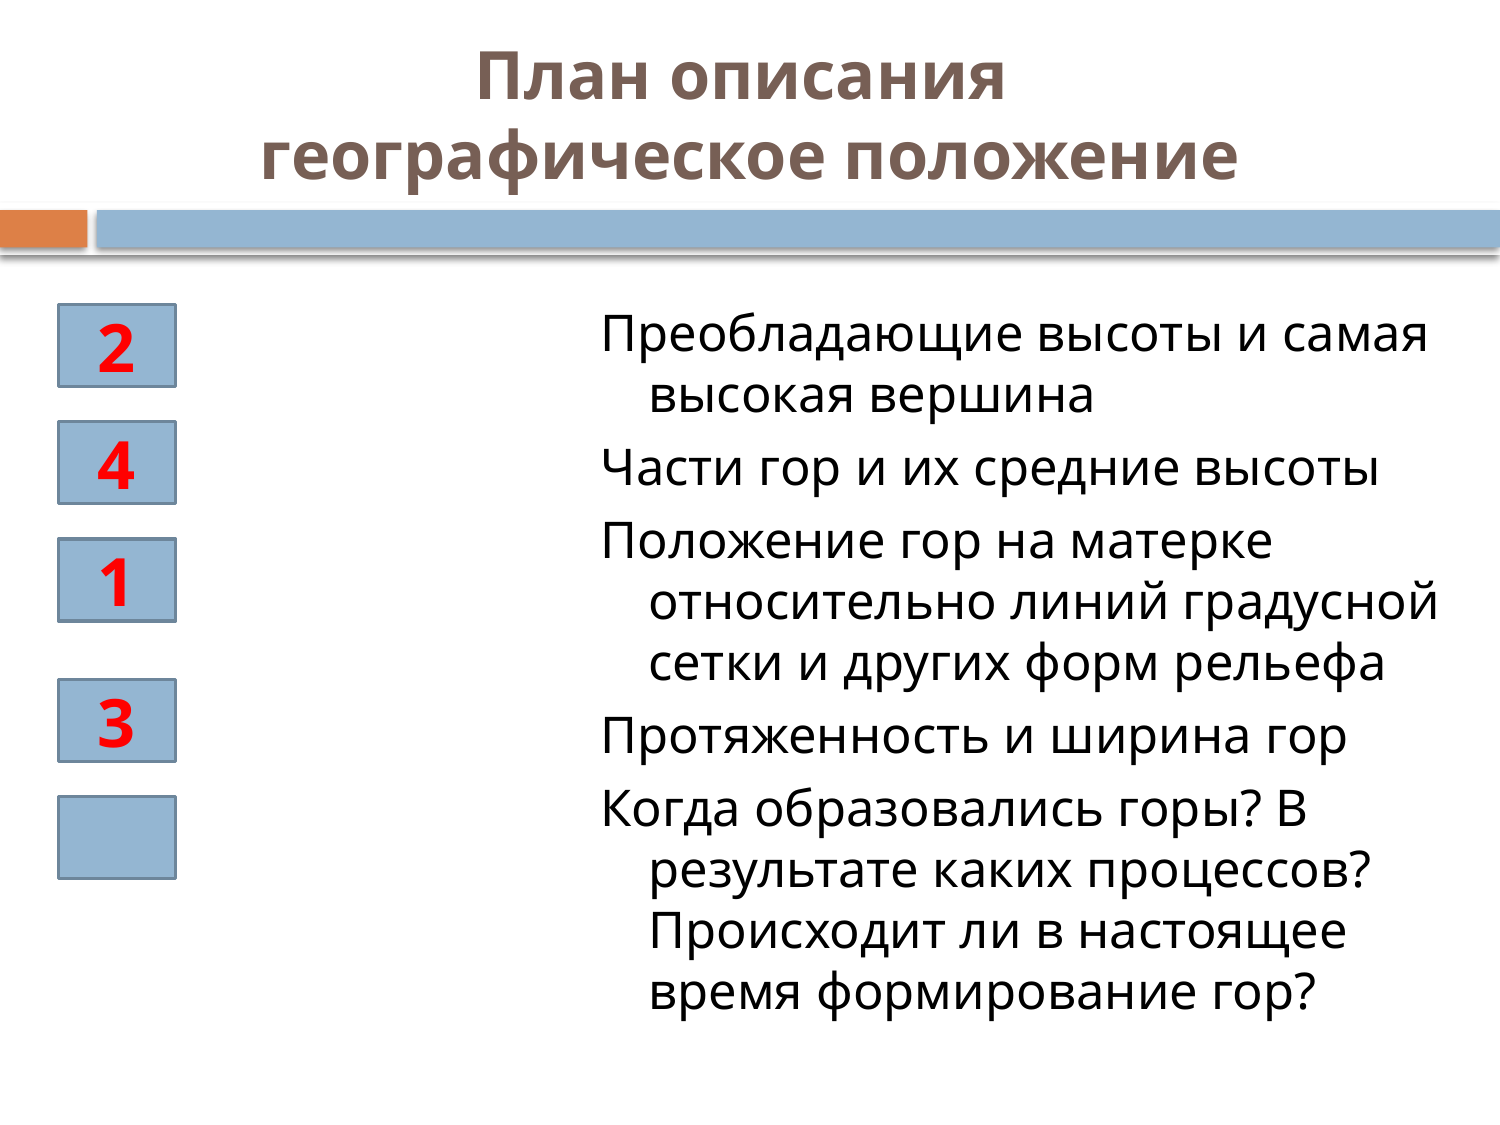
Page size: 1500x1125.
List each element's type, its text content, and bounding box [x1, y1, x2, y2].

title План описания географическое положение [0, 37, 1500, 188]
text_box 3 [57, 678, 177, 763]
text_box 1 [57, 537, 177, 623]
text_box [57, 795, 177, 880]
text_box 4 [57, 420, 177, 505]
list Преобладающие высоты и самая высокая вершина Части гор и их средние высоты Положение гор на матерке относительно линий градусной сетки и других форм рельефа Протяженность и ширина гор Когда образовались горы? В результате каких процессов? Происходит ли в настоящее время формирование гор? [585, 292, 1458, 1079]
text_box 2 [57, 303, 177, 388]
